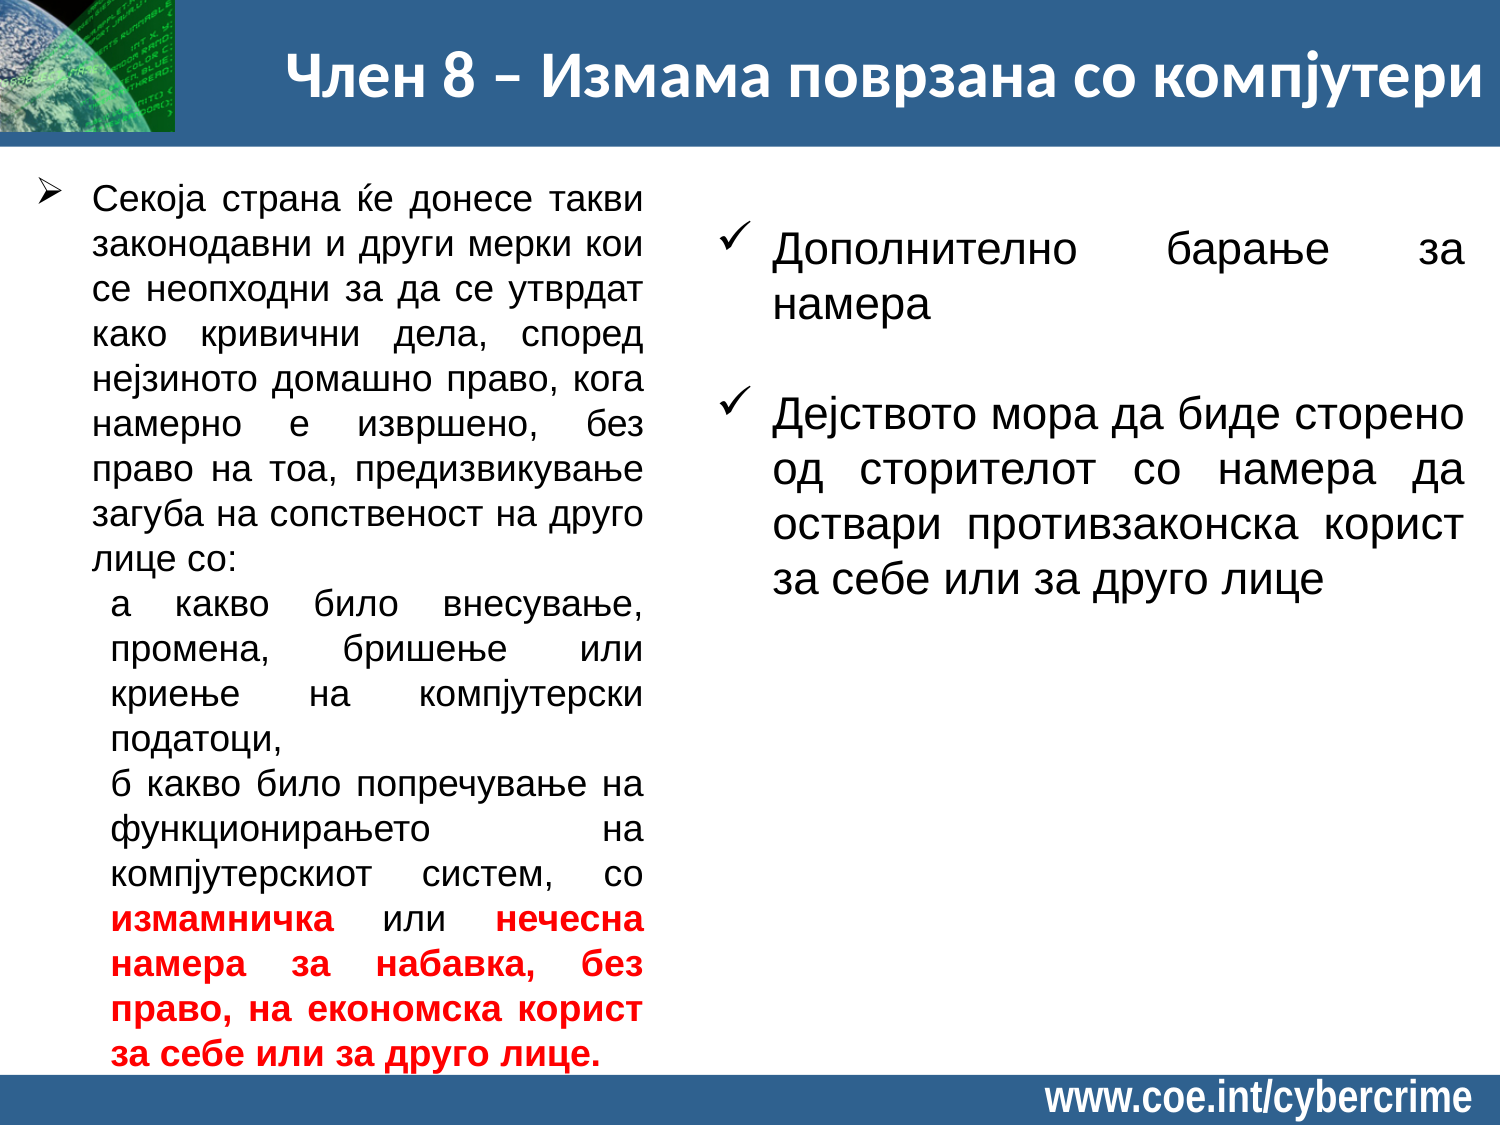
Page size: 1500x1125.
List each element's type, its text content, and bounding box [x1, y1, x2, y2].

text_box [0, 1073, 1030, 1125]
text_box Дополнително барање за намера Дејството мора да биде сторено од сторителот со намера да оствари противзаконска корист за себе или за друго лице [701, 211, 1480, 611]
text_box www.coe.int/cybercrime [1030, 1059, 1500, 1125]
text_box Секоја страна ќе донесе такви законодавни и други мерки кои се неопходни за да се утврдат како кривични дела, според нејзиното домашно право, кога намерно е извршено, без право на тоа, предизвикување загуба на сопственост на друго лице со: а какво било внесување, промена, бришење или криење на компјутерски податоци, б какво било попречување на функционирањето на компјутерскиот систем, со измамничка или нечесна намера за набавка, без право, на економска корист за себе или за друго лице. [20, 166, 659, 1081]
text_box Член 8 – Измама поврзана со компјутери [0, 0, 1500, 149]
picture [0, 0, 175, 132]
